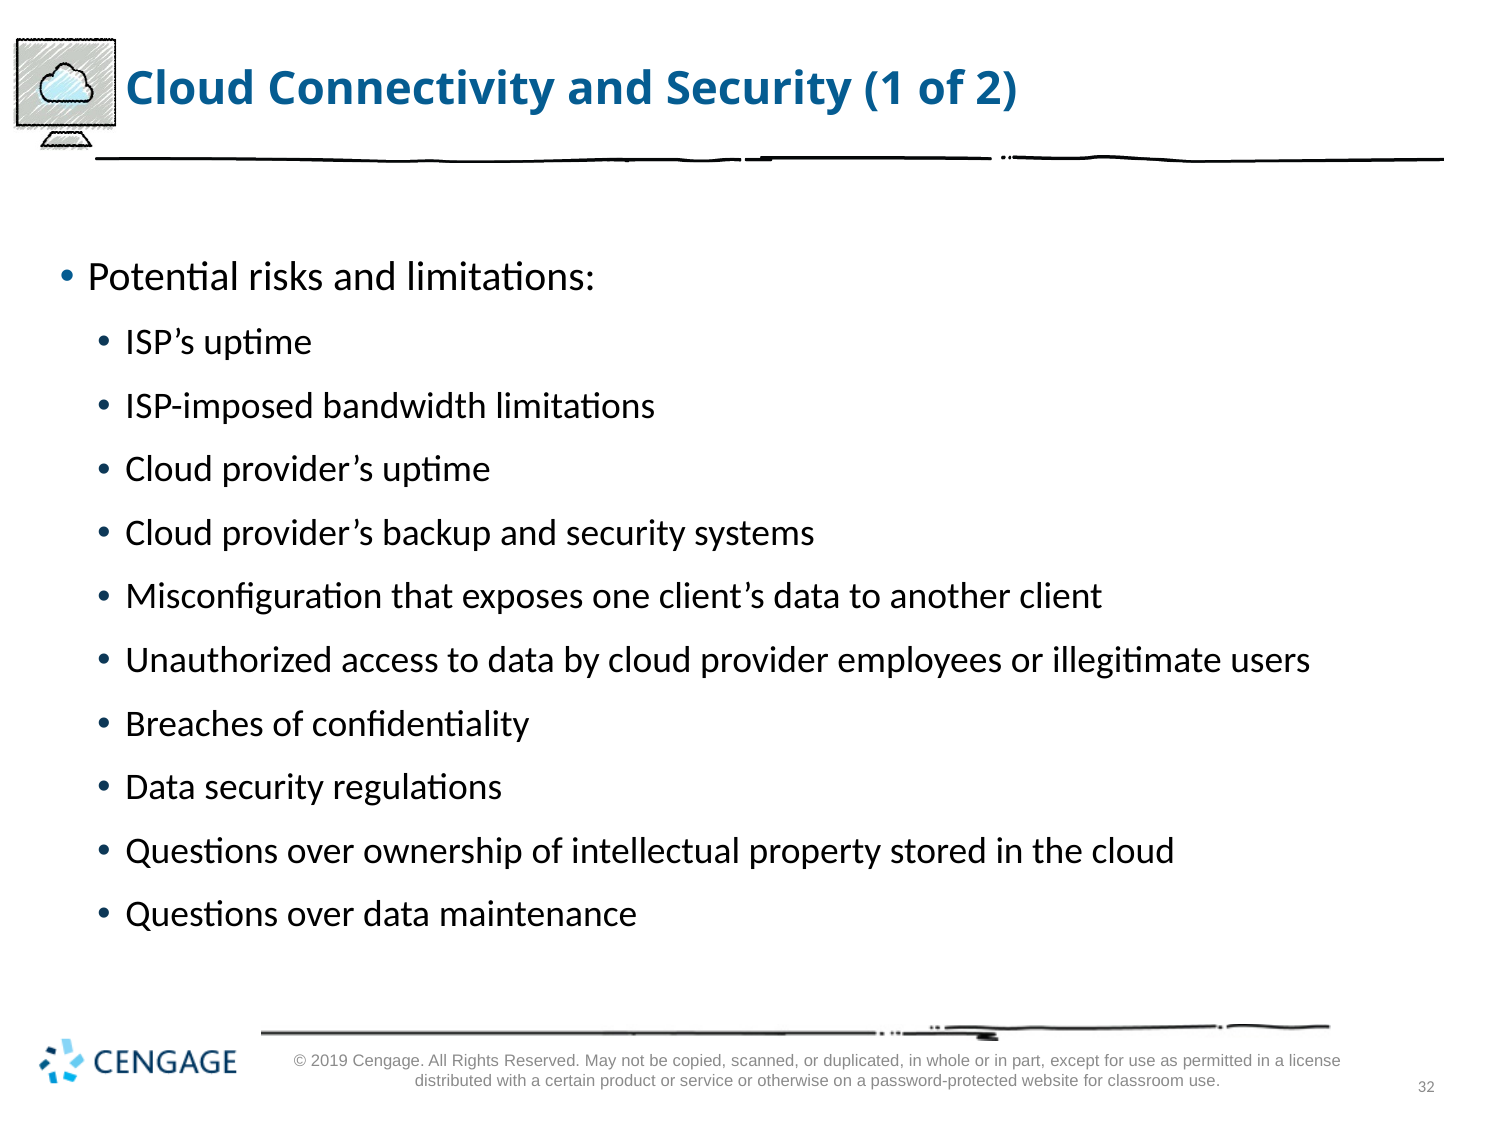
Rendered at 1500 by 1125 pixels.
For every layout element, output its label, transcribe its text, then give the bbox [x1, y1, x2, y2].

list Potential risks and limitations: I S P’s uptime I S P-imposed bandwidth limitations Cloud provider’s uptime Cloud provider’s backup and security systems Misconfiguration that exposes one client’s data to another client Unauthorized access to data by cloud provider employees or illegitimate users Breaches of confidentiality Data security regulations Questions over ownership of intellectual property stored in the cloud Questions over data maintenance [59, 252, 1441, 943]
title Cloud Connectivity and Security (1 of 2) [125, 66, 1442, 116]
picture [261, 1024, 1331, 1041]
picture [19, 1025, 249, 1096]
picture [95, 155, 1444, 163]
footer © 2019 Cengage. All Rights Reserved. May not be copied, scanned, or duplicated, in whole or in part, except for use as permitted in a license distributed with a certain product or service or otherwise on a password-protected website for classroom use. [262, 1050, 1375, 1091]
picture [13, 36, 117, 151]
